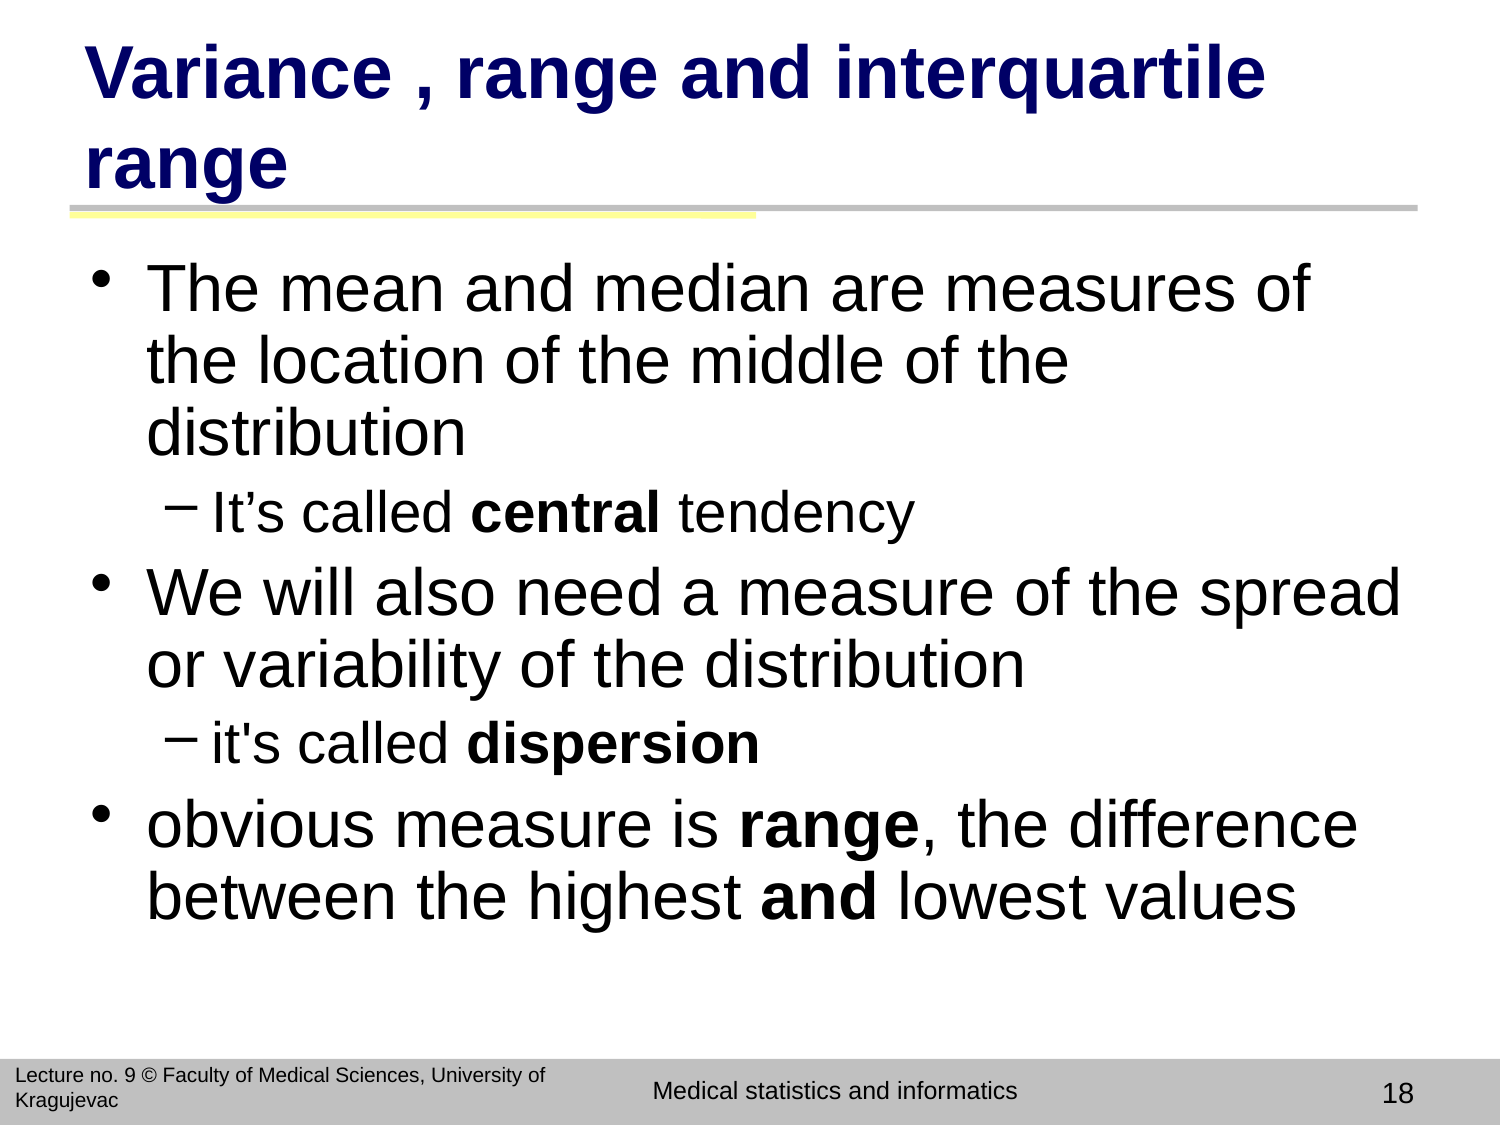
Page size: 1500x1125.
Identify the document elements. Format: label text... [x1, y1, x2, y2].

slide_number Lecture no. 9 © Faculty of Medical Sciences, University of Kragujevac [0, 1053, 611, 1108]
footer Medical statistics and informatics [512, 1066, 1160, 1125]
title Variance , range and interquartile range [69, 19, 1426, 208]
list The mean and median are measures of the location of the middle of the distribution It’s called central tendency We will also need a measure of the spread or variability of the distribution it's called dispersion obvious measure is range, the difference between the highest and lowest values [74, 246, 1426, 1023]
slide_number 18 [1164, 1066, 1430, 1125]
